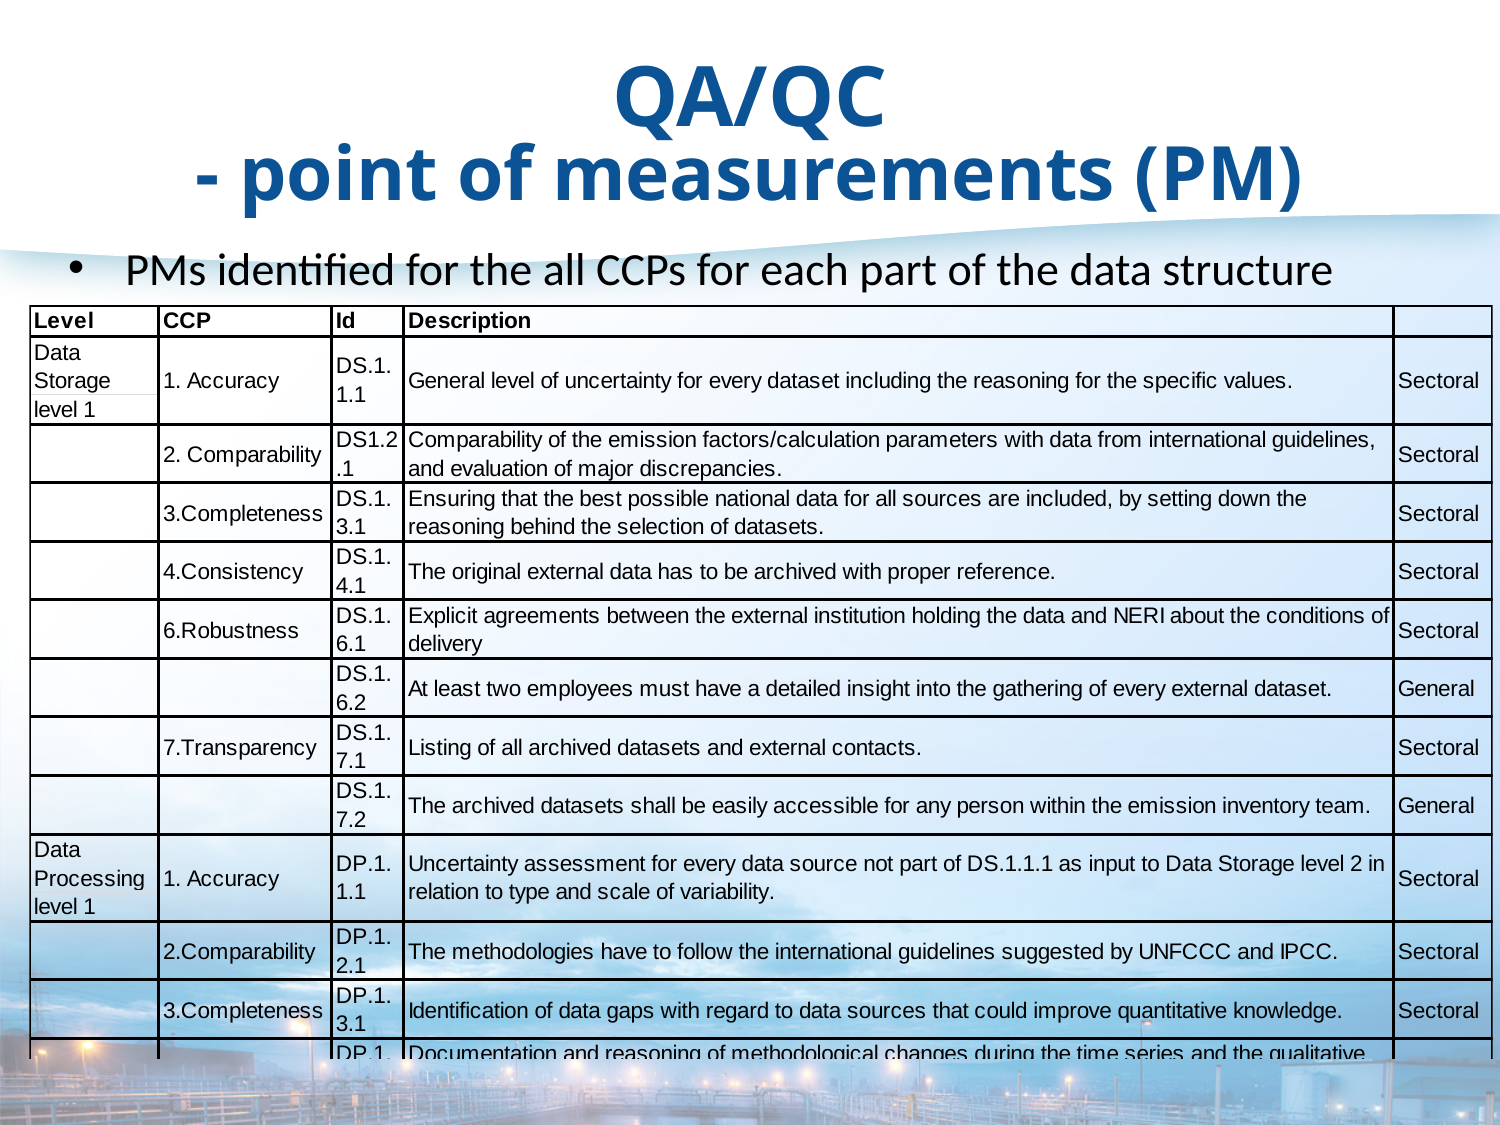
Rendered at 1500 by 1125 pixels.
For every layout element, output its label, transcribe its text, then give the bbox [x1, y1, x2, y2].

title QA/QC - point of measurements (PM) [75, 45, 1425, 231]
picture [0, 215, 1500, 1125]
list PMs identified for the all CCPs for each part of the data structure [53, 231, 1447, 303]
